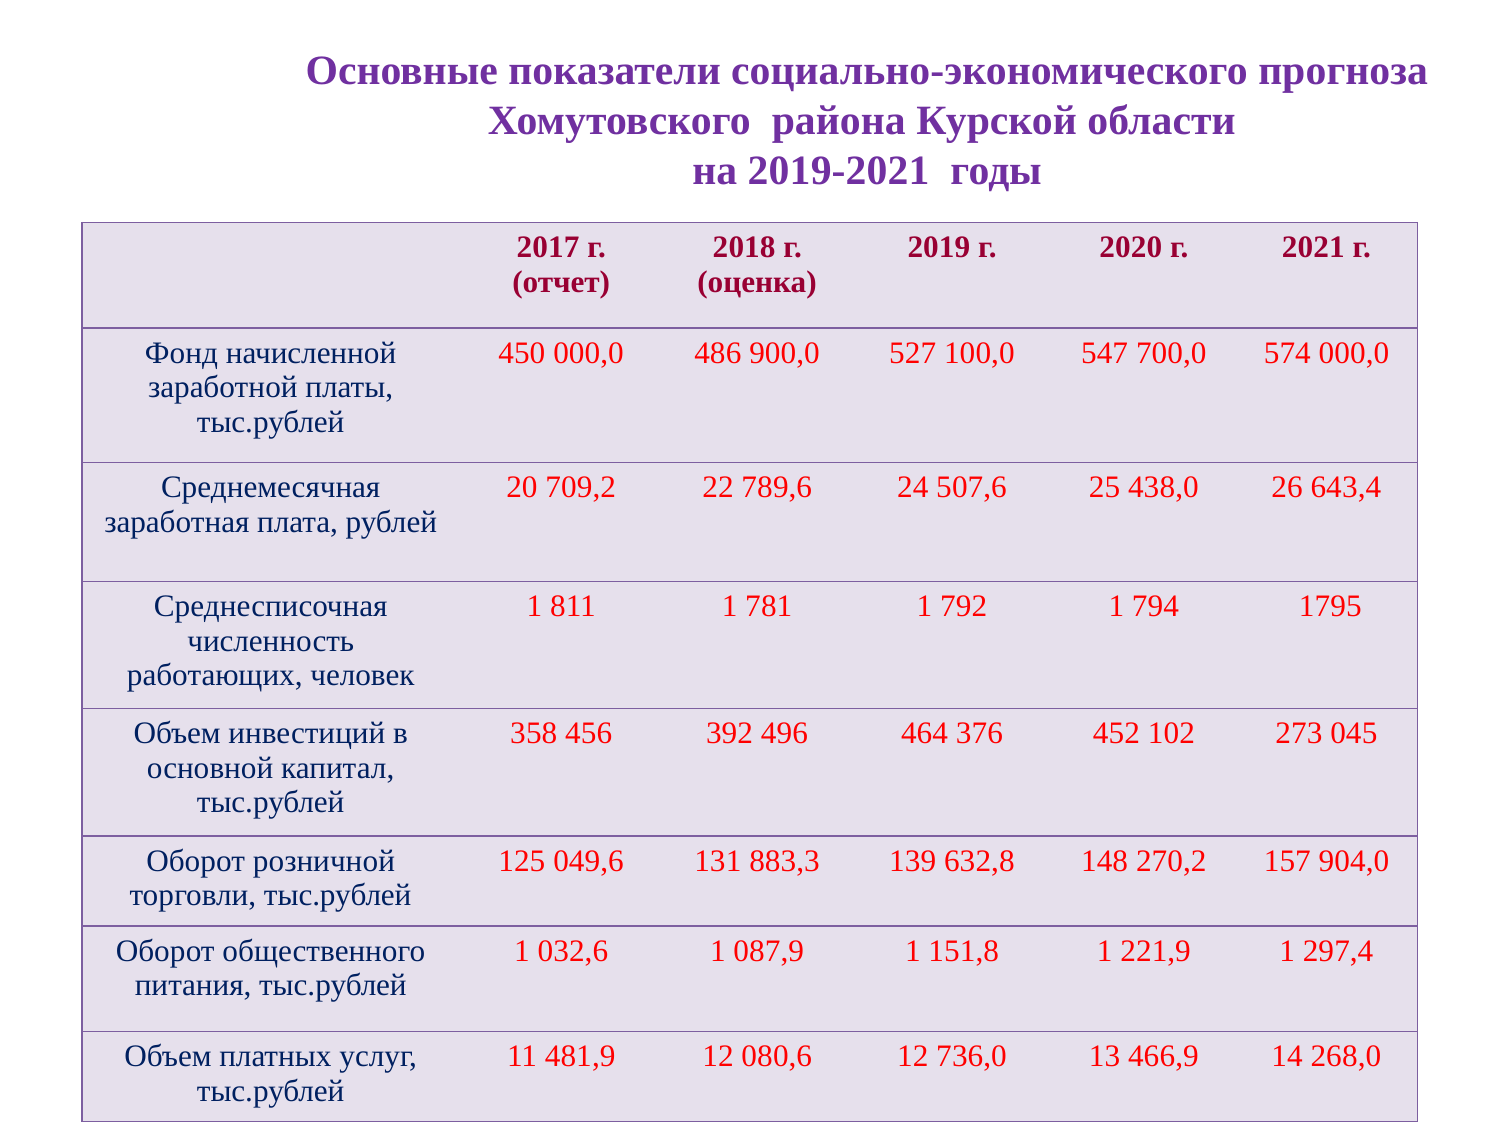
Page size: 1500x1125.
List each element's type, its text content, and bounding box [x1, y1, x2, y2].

table_cell Объем инвестиций в основной капитал, тыс.рублей [83, 709, 460, 835]
table_cell Среднемесячная заработная плата, рублей [83, 463, 460, 581]
table_cell 450 000,0 [460, 329, 663, 462]
table_cell 392 496 [663, 709, 852, 835]
table_header [83, 223, 460, 327]
table_cell 12 080,6 [663, 1032, 852, 1121]
table_cell 26 643,4 [1235, 463, 1417, 581]
table_cell 1 781 [663, 582, 852, 708]
table_cell 25 438,0 [1053, 463, 1235, 581]
table_cell Фонд начисленной заработной платы, тыс.рублей [83, 329, 460, 462]
table_header 2018 г. (оценка) [663, 223, 852, 327]
table_cell 1 087,9 [663, 927, 852, 1031]
table_cell 125 049,6 [460, 837, 663, 925]
table_cell 139 632,8 [852, 837, 1053, 925]
table_cell Оборот розничной торговли, тыс.рублей [83, 837, 460, 925]
table_cell 1 297,4 [1235, 927, 1417, 1031]
table_cell 157 904,0 [1235, 837, 1417, 925]
table_cell 148 270,2 [1053, 837, 1235, 925]
table_cell 11 481,9 [460, 1032, 663, 1121]
table_cell 131 883,3 [663, 837, 852, 925]
table_cell 547 700,0 [1053, 329, 1235, 462]
table_cell 14 268,0 [1235, 1032, 1417, 1121]
table_cell 13 466,9 [1053, 1032, 1235, 1121]
table_cell Объем платных услуг, тыс.рублей [83, 1032, 460, 1121]
table_cell 574 000,0 [1235, 329, 1417, 462]
table_cell 1 032,6 [460, 927, 663, 1031]
table_cell 1 811 [460, 582, 663, 708]
table_header 2020 г. [1053, 223, 1235, 327]
table_cell 24 507,6 [852, 463, 1053, 581]
table_cell 12 736,0 [852, 1032, 1053, 1121]
table_cell 1 792 [852, 582, 1053, 708]
table_cell 464 376 [852, 709, 1053, 835]
table_cell 22 789,6 [663, 463, 852, 581]
table_cell 452 102 [1053, 709, 1235, 835]
table_cell 1 151,8 [852, 927, 1053, 1031]
text_box Основные показатели социально-экономического прогноза Хомутовского района Курской области на 2019-2021 годы [234, 35, 1500, 200]
table_header 2019 г. [852, 223, 1053, 327]
table_cell 1 221,9 [1053, 927, 1235, 1031]
table_cell Среднесписочная численность работающих, человек [83, 582, 460, 708]
table_cell 1795 [1235, 582, 1417, 708]
table_cell 527 100,0 [852, 329, 1053, 462]
table_cell Оборот общественного питания, тыс.рублей [83, 927, 460, 1031]
table_cell 358 456 [460, 709, 663, 835]
table_header 2017 г. (отчет) [460, 223, 663, 327]
table_cell 273 045 [1235, 709, 1417, 835]
table_header 2021 г. [1235, 223, 1417, 327]
table_cell 486 900,0 [663, 329, 852, 462]
table_cell 20 709,2 [460, 463, 663, 581]
table_cell 1 794 [1053, 582, 1235, 708]
